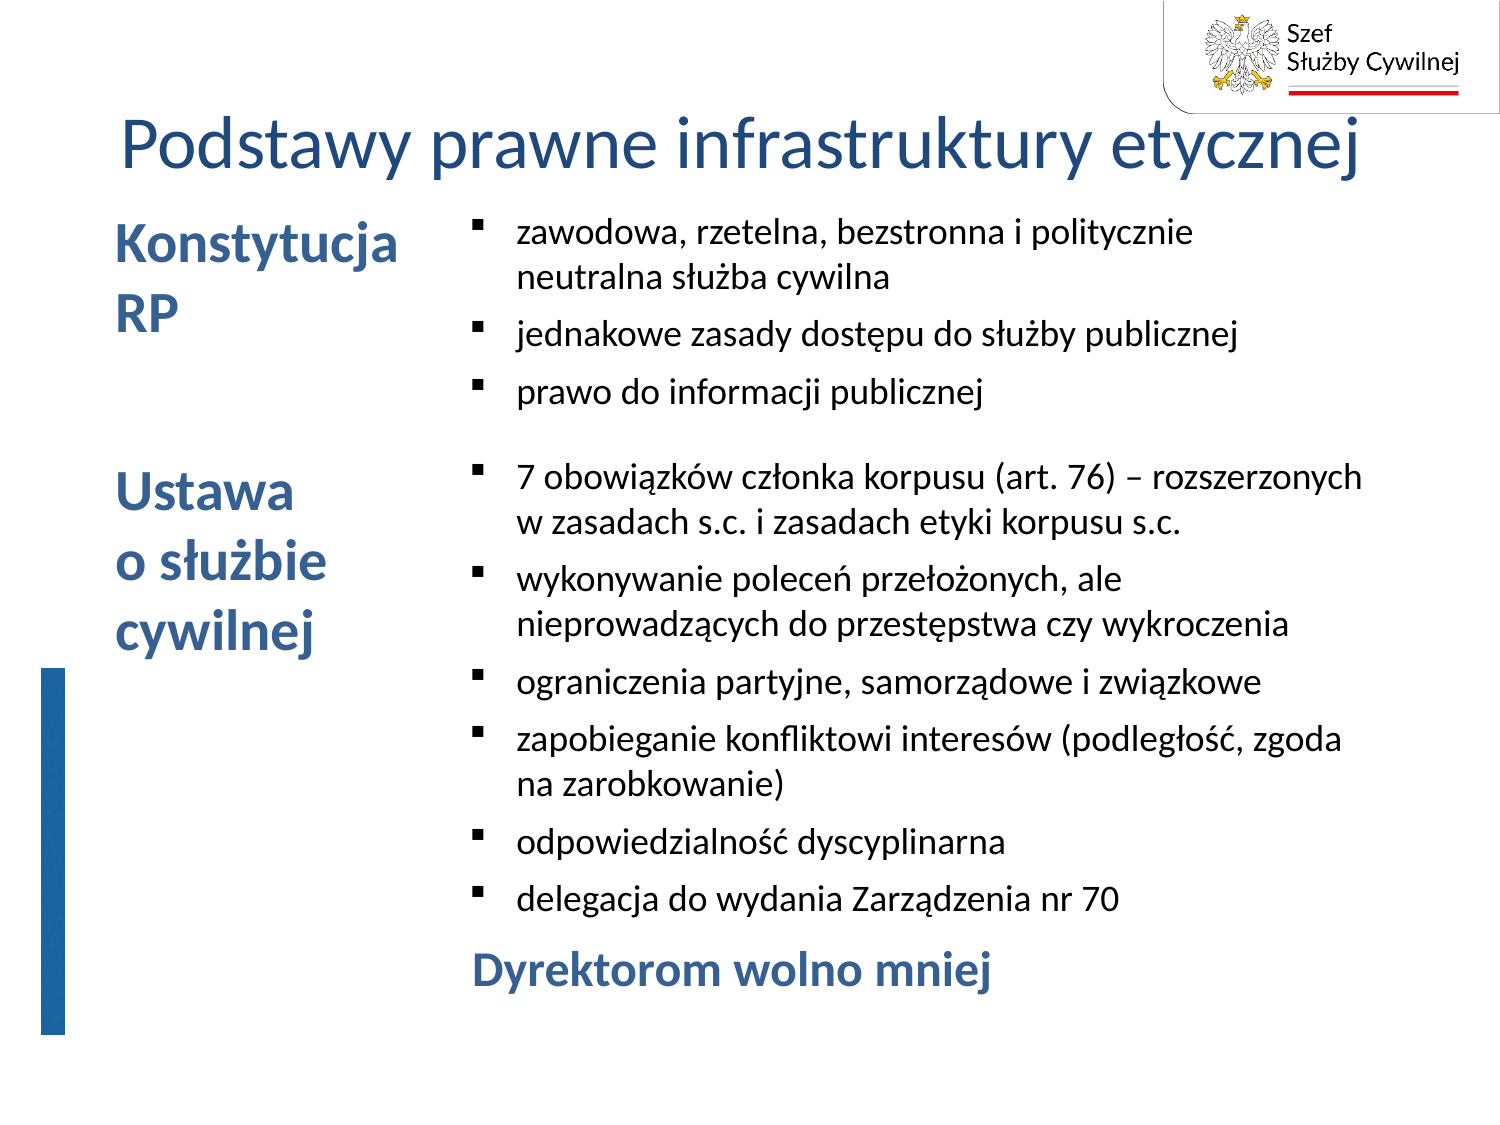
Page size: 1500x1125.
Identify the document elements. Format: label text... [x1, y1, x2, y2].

text_box zawodowa, rzetelna, bezstronna i politycznie neutralna służba cywilna jednakowe zasady dostępu do służby publicznej prawo do informacji publicznej [454, 199, 1365, 420]
text_box Ustawa o służbie cywilnej [100, 444, 432, 645]
text_box Dyrektorom wolno mniej [100, 928, 1365, 1027]
text_box 7 obowiązków członka korpusu (art. 76) – rozszerzonych w zasadach s.c. i zasadach etyki korpusu s.c. wykonywanie poleceń przełożonych, ale nieprowadzących do przestępstwa czy wykroczenia ograniczenia partyjne, samorządowe i związkowe zapobieganie konfliktowi interesów (podległość, zgoda na zarobkowanie) odpowiedzialność dyscyplinarna delegacja do wydania Zarządzenia nr 70 [454, 444, 1400, 927]
text_box Konstytucja RP [100, 196, 432, 397]
picture [41, 668, 65, 1035]
picture [1163, 0, 1500, 114]
title Podstawy prawne infrastruktury etycznej [99, 86, 1400, 211]
